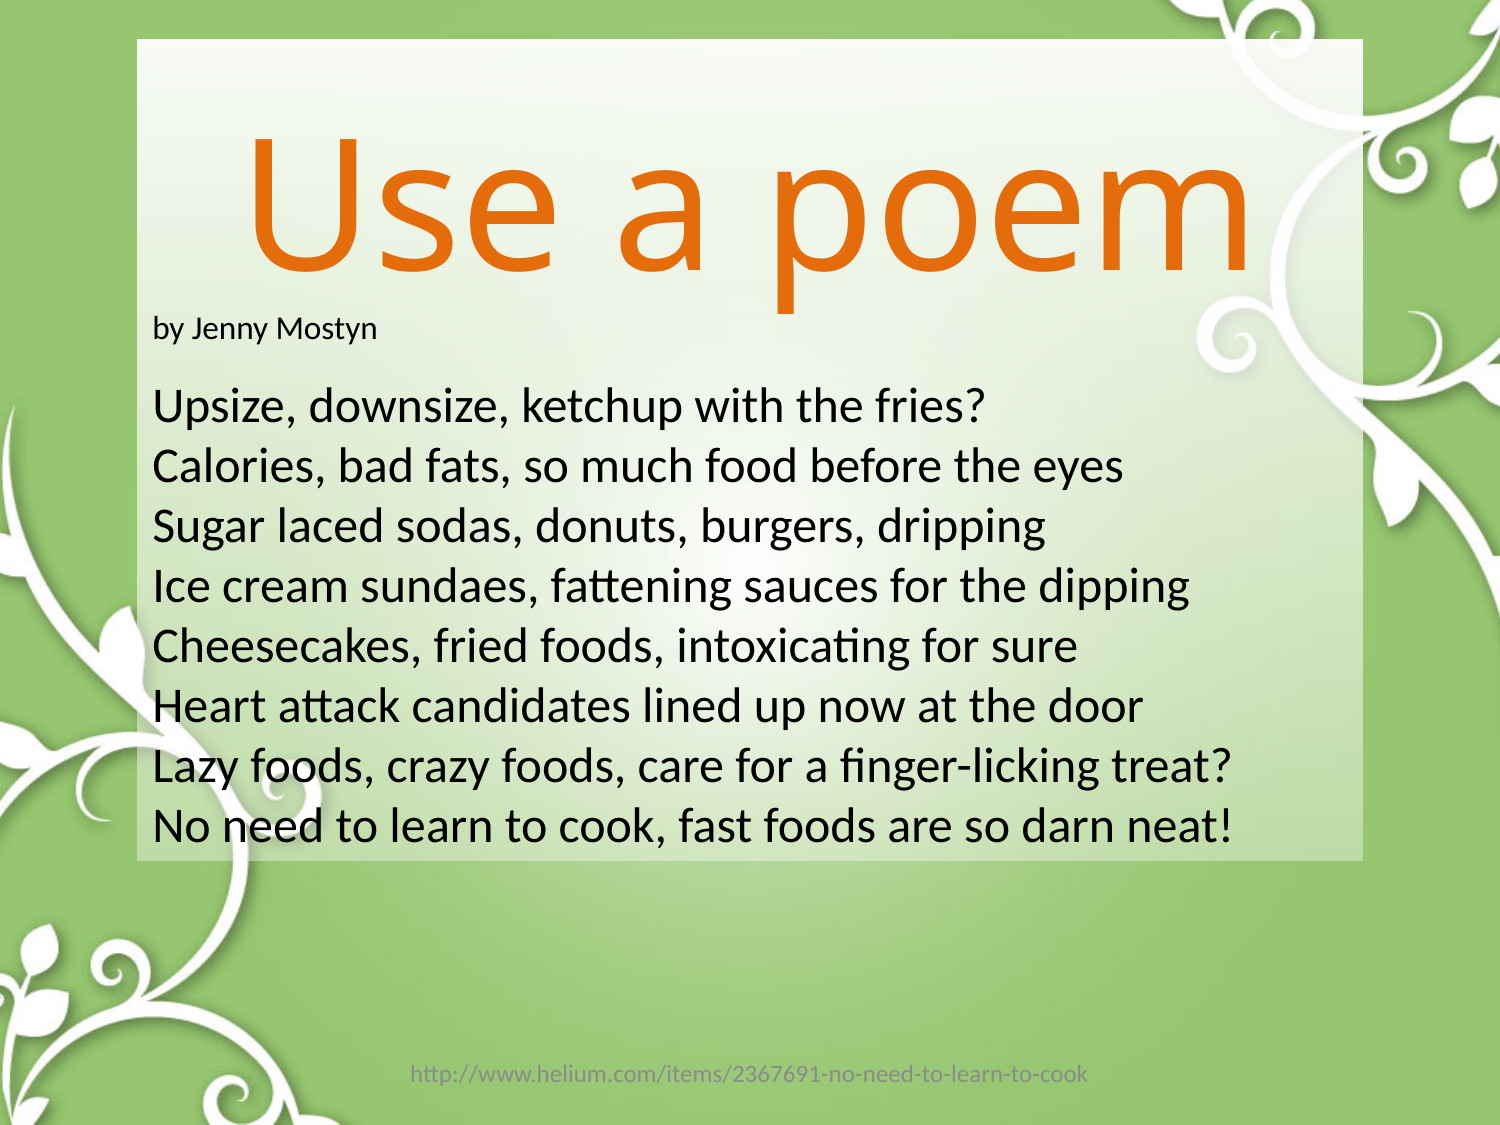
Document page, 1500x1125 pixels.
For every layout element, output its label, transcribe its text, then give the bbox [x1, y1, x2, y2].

picture [0, 0, 1500, 1125]
text_box Use a poem by Jenny Mostyn Upsize, downsize, ketchup with the fries? Calories, bad fats, so much food before the eyes Sugar laced sodas, donuts, burgers, dripping Ice cream sundaes, fattening sauces for the dipping Cheesecakes, fried foods, intoxicating for sure Heart attack candidates lined up now at the door Lazy foods, crazy foods, care for a finger-licking treat? No need to learn to cook, fast foods are so darn neat! [137, 39, 1363, 861]
footer http://www.helium.com/items/2367691-no-need-to-learn-to-cook [174, 1042, 1325, 1103]
